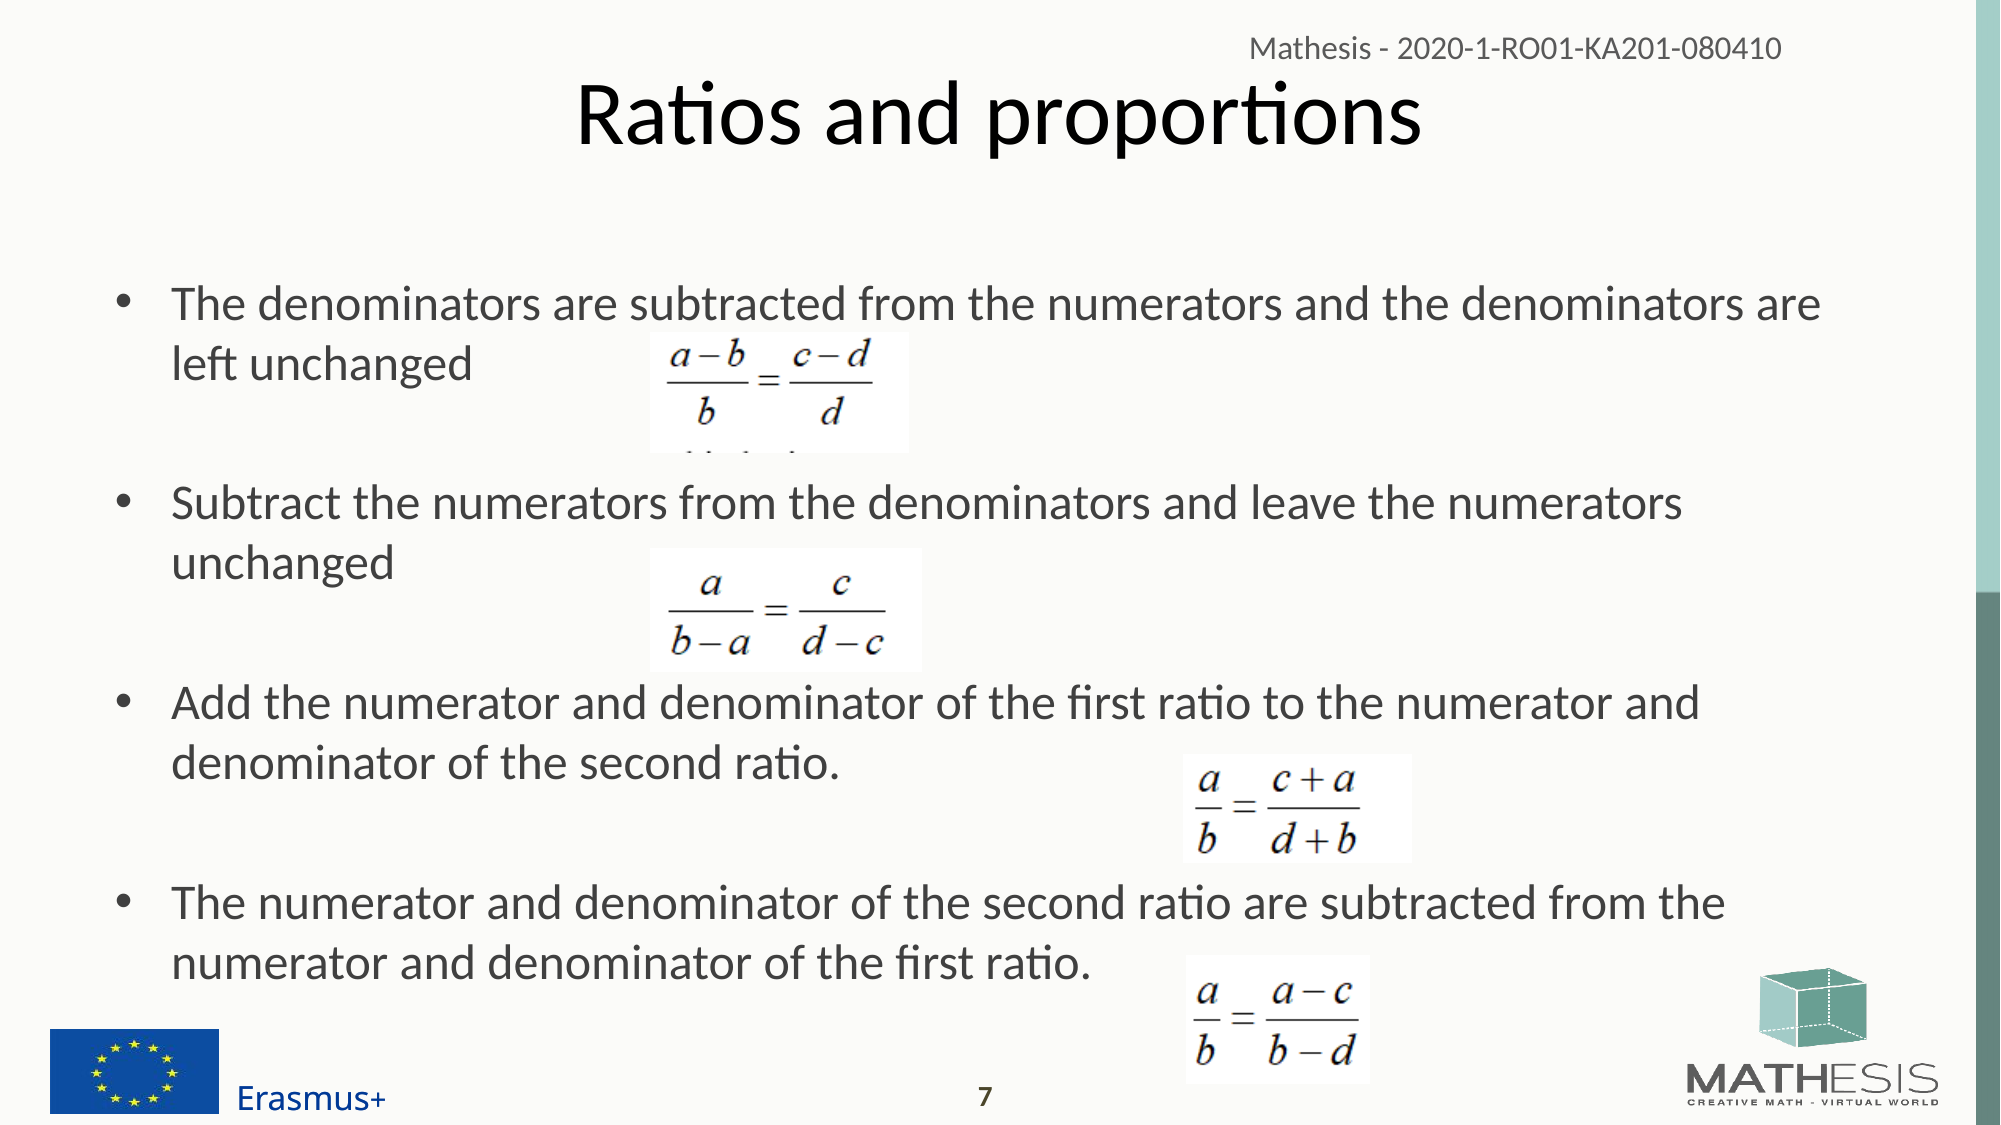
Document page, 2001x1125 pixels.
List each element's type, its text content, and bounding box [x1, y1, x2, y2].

picture [650, 332, 909, 454]
title Ratios and proportions [99, 45, 1900, 233]
picture [1182, 754, 1412, 863]
picture [1186, 955, 1370, 1085]
list The denominators are subtracted from the numerators and the denominators are left unchanged Subtract the numerators from the denominators and leave the numerators unchanged Add the numerator and denominator of the first ratio to the numerator and denominator of the second ratio. The numerator and denominator of the second ratio are subtracted from the numerator and denominator of the first ratio. [99, 262, 1900, 1005]
picture [650, 548, 922, 673]
picture [50, 1029, 219, 1114]
